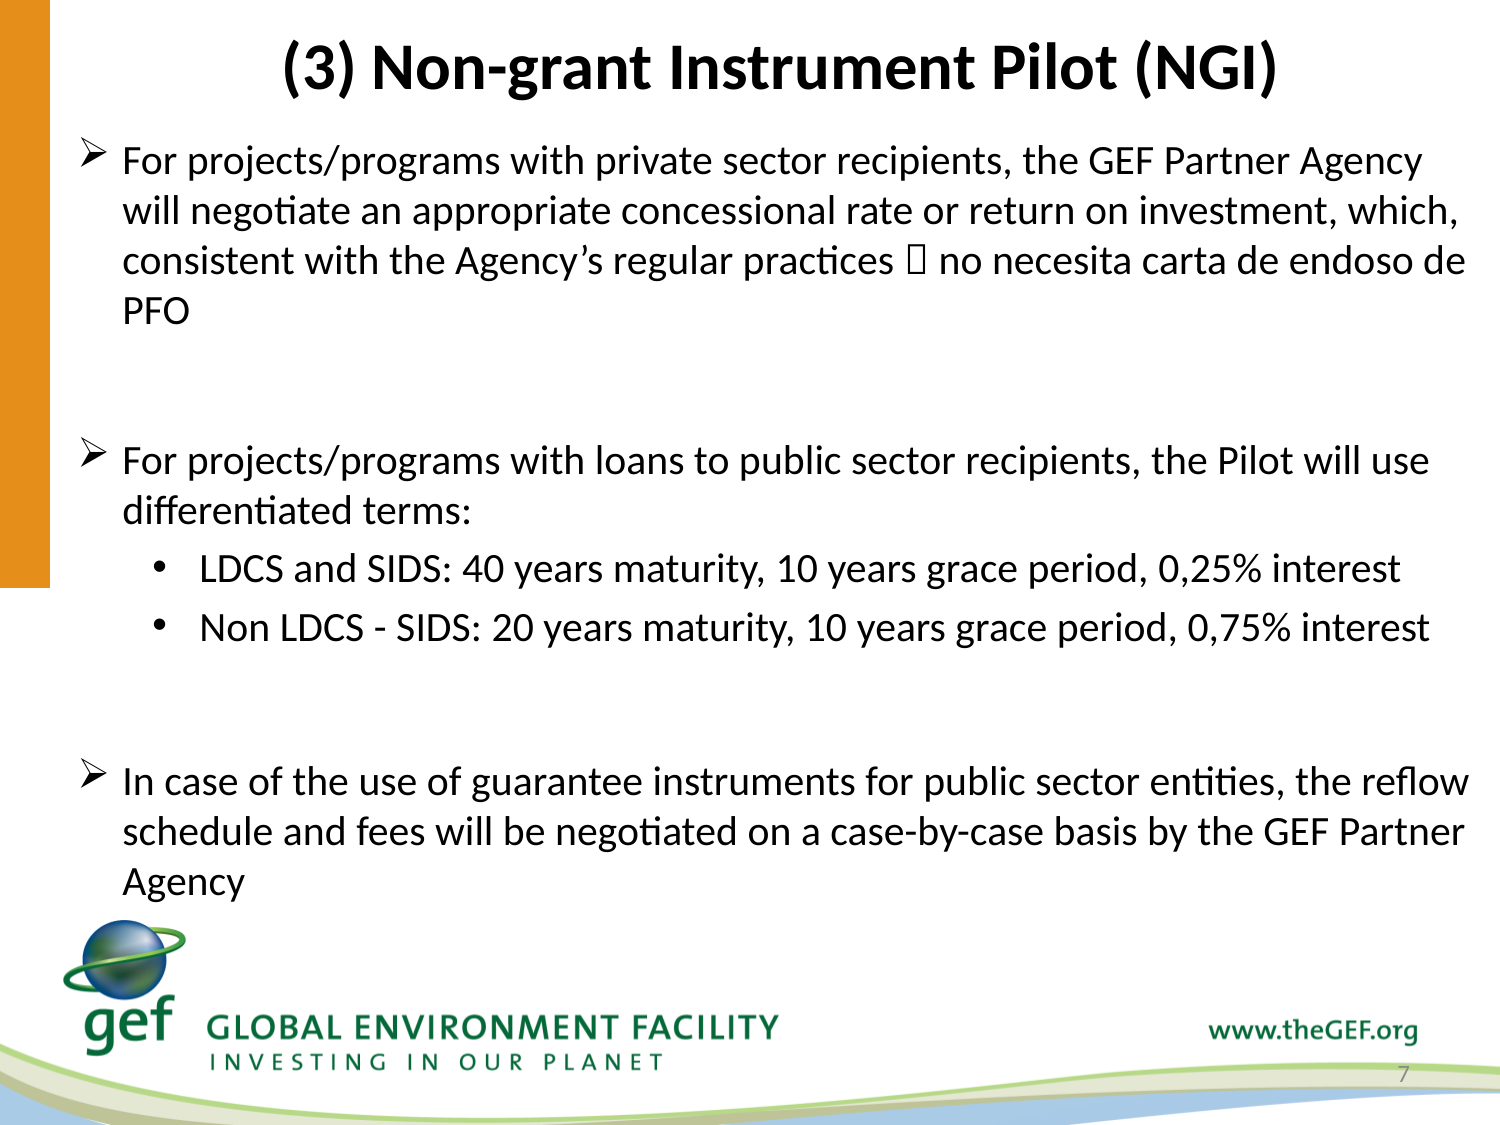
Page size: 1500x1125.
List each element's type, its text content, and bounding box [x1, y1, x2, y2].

title (3) Non-grant Instrument Pilot (NGI) [137, 0, 1425, 125]
list For projects/programs with private sector recipients, the GEF Partner Agency will negotiate an appropriate concessional rate or return on investment, which, consistent with the Agency’s regular practices  no necesita carta de endoso de PFO For projects/programs with loans to public sector recipients, the Pilot will use differentiated terms: LDCS and SIDS: 40 years maturity, 10 years grace period, 0,25% interest Non LDCS - SIDS: 20 years maturity, 10 years grace period, 0,75% interest In case of the use of guarantee instruments for public sector entities, the reflow schedule and fees will be negotiated on a case-by-case basis by the GEF Partner Agency [62, 125, 1500, 875]
picture [0, 0, 50, 588]
slide_number 7 [1074, 1042, 1425, 1103]
picture [0, 920, 1500, 1125]
